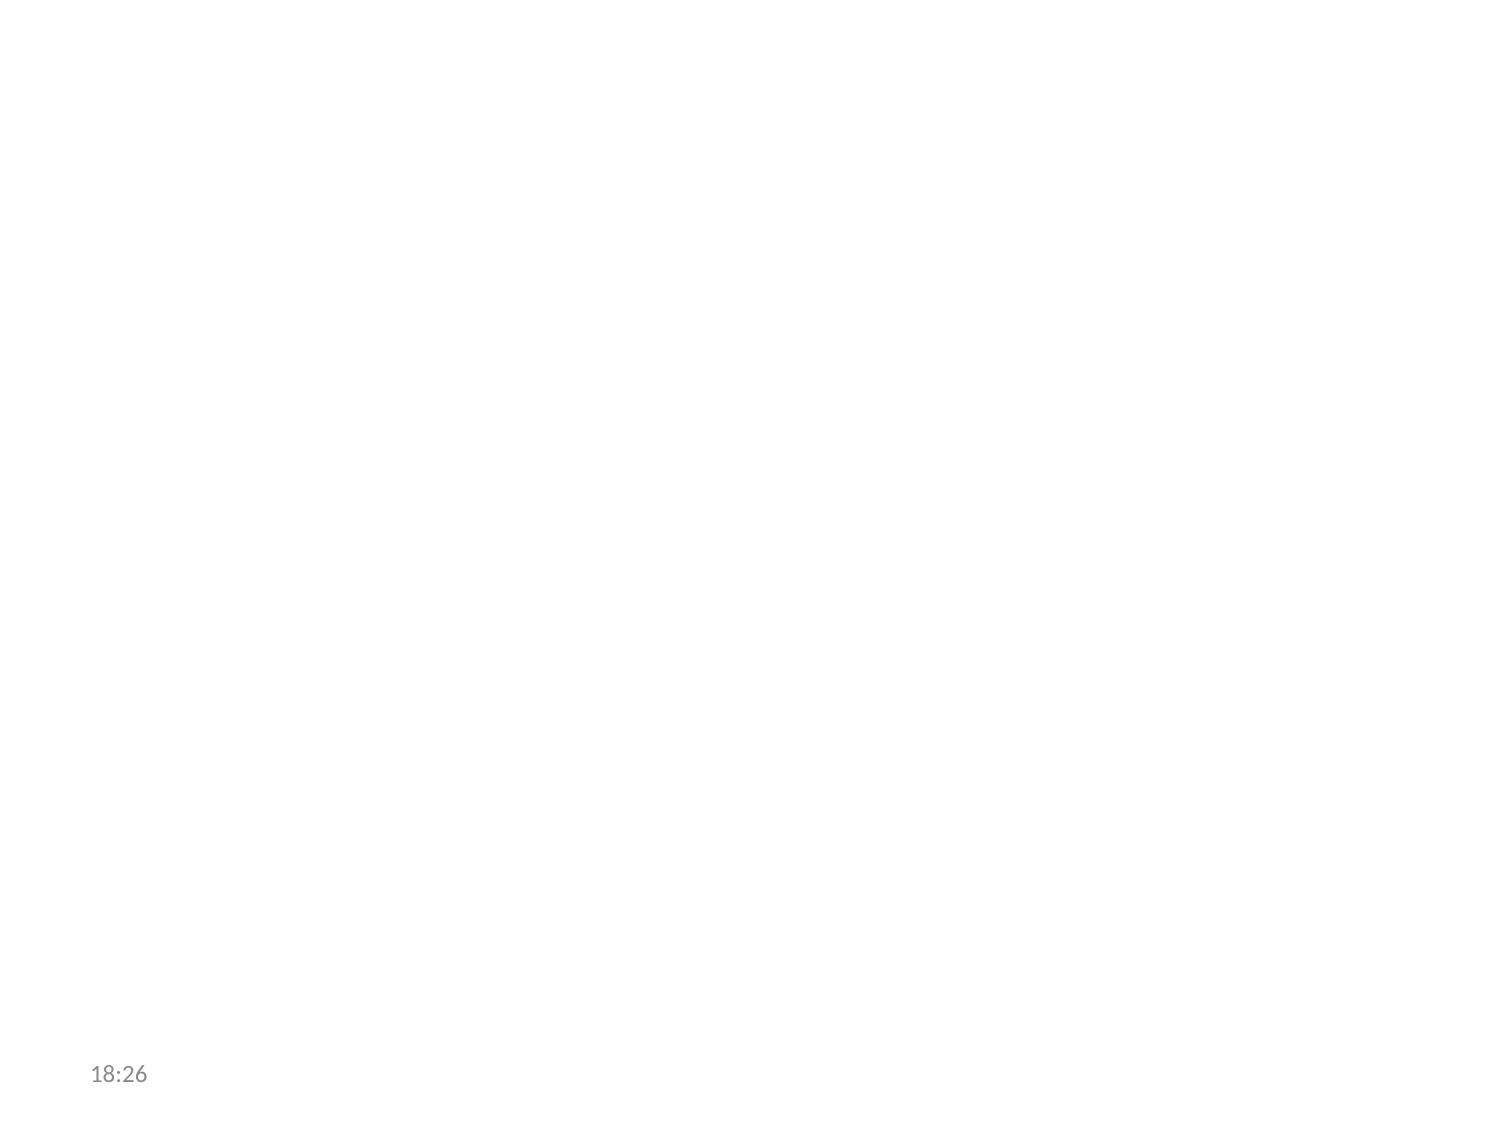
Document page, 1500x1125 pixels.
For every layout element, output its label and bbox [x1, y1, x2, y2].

slide_number [75, 1042, 425, 1103]
